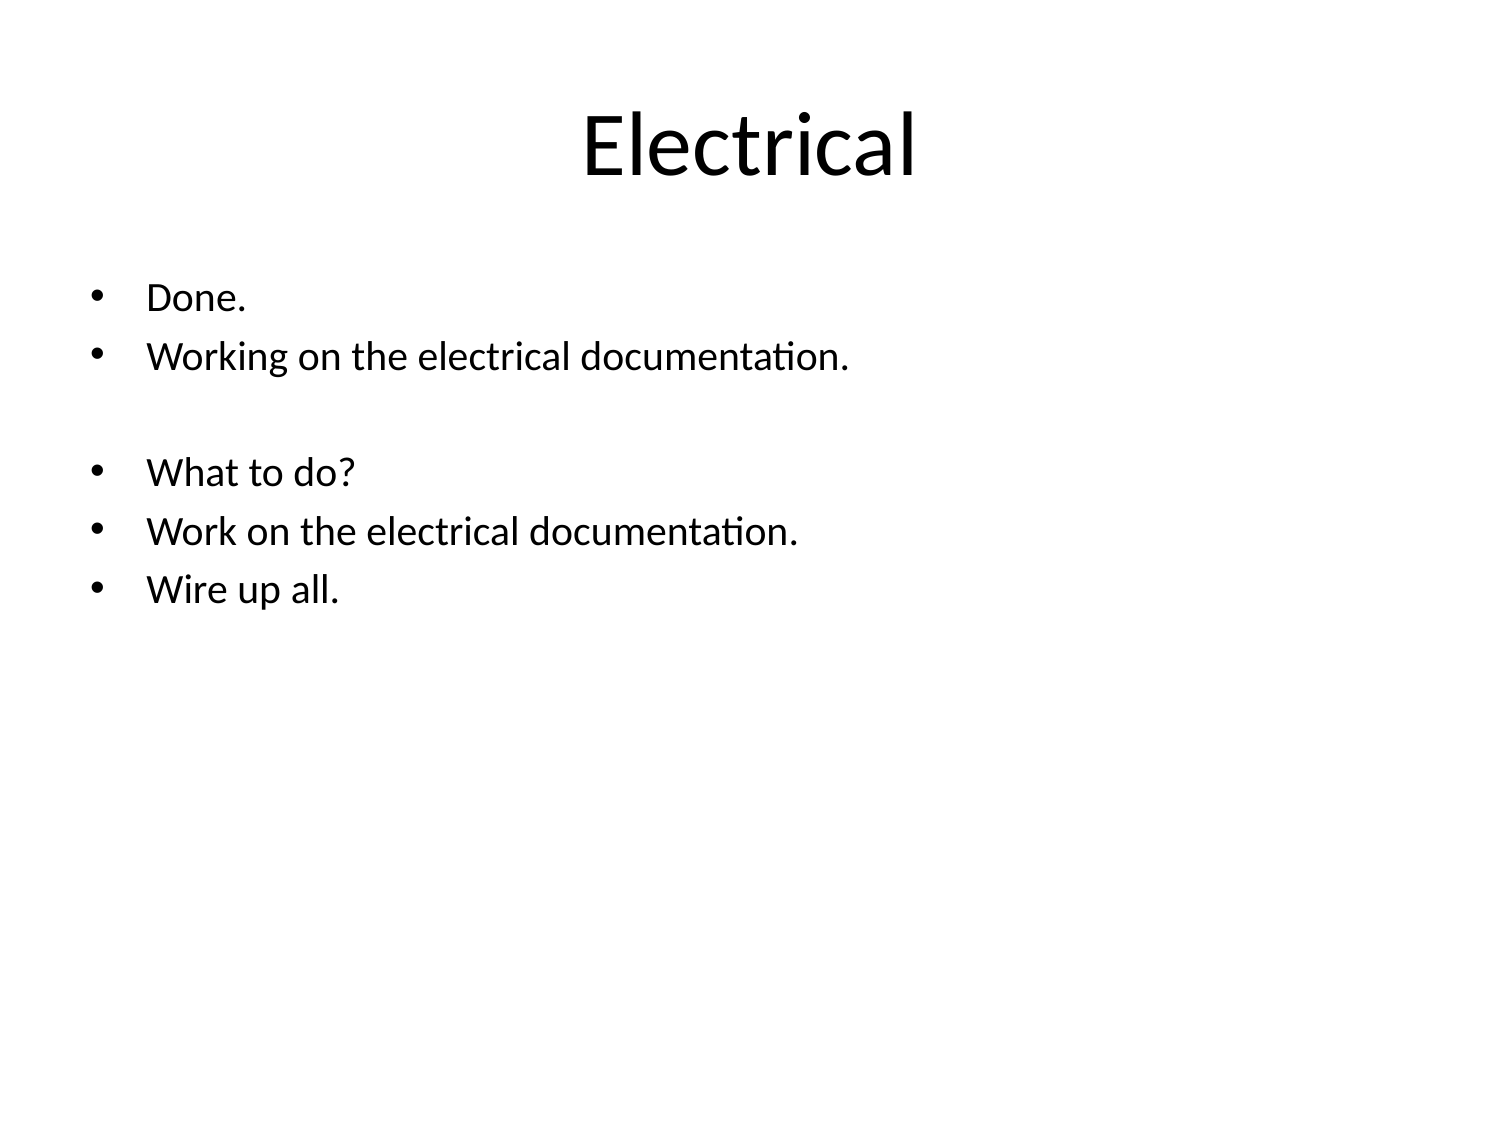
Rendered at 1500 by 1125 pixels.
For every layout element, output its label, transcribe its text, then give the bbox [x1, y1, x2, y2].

list Done. Working on the electrical documentation. What to do? Work on the electrical documentation. Wire up all. [75, 262, 1425, 1005]
title Electrical [75, 45, 1425, 233]
